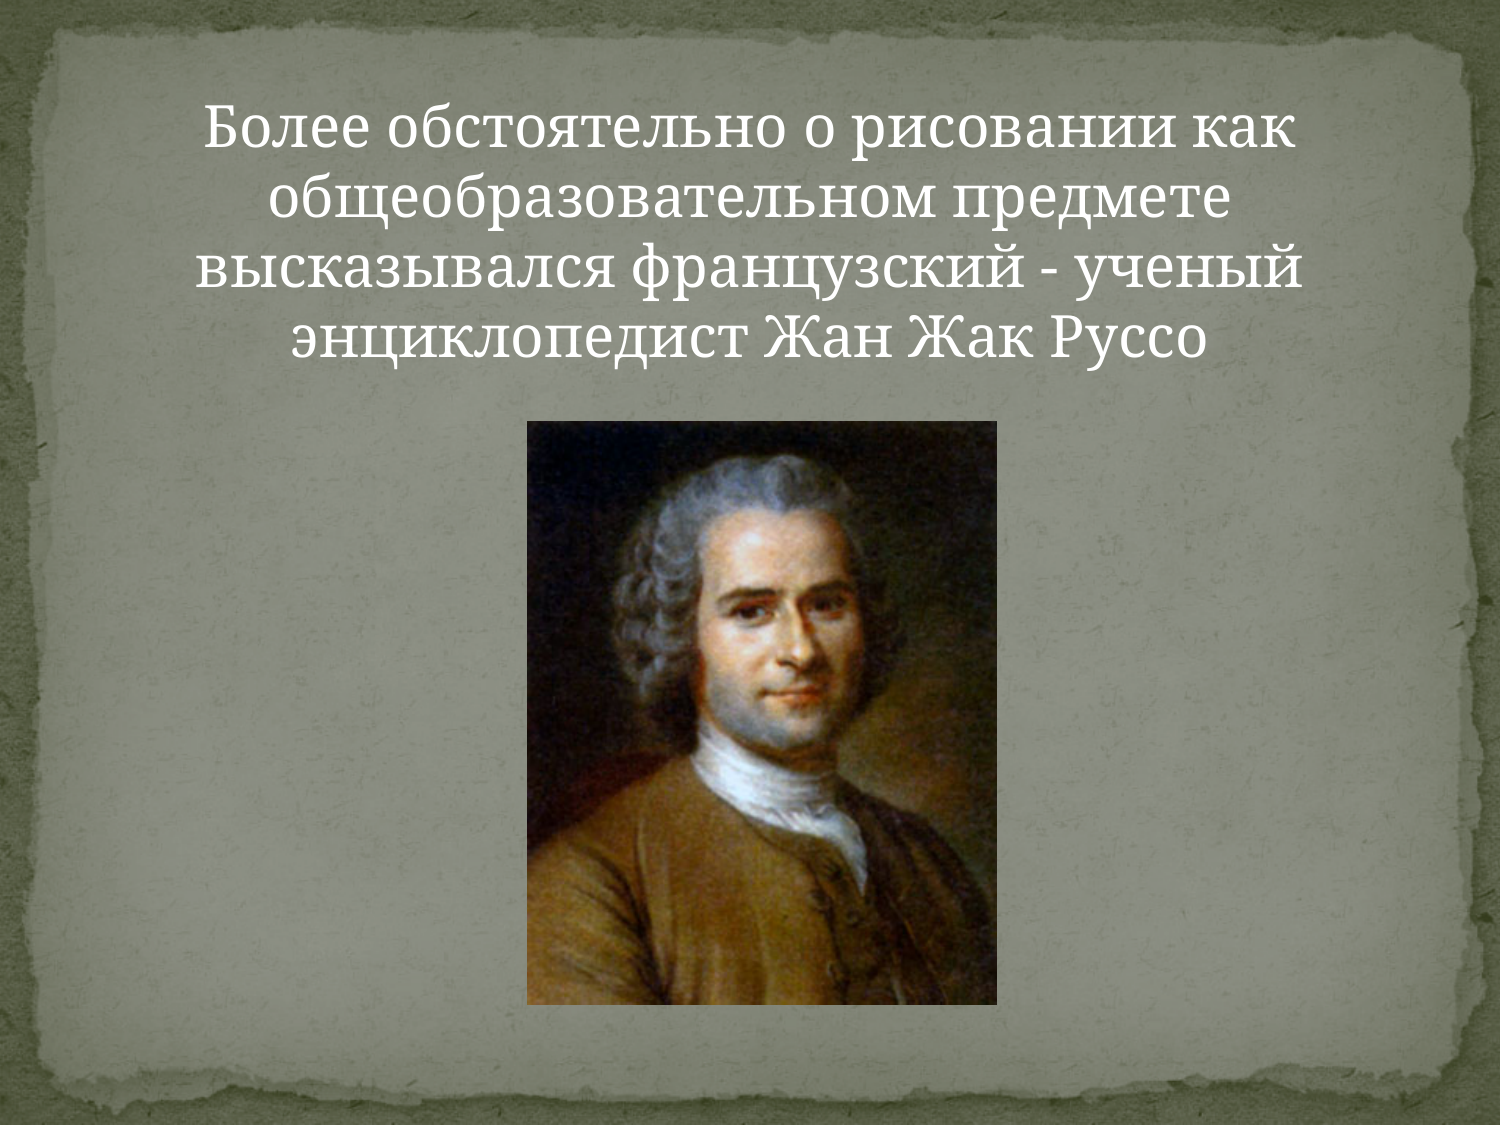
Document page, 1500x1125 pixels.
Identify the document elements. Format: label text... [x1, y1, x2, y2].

text_box Более обстоятельно о рисовании как общеобразовательном предмете высказывался французский - ученый энциклопедист Жан Жак Руссо [117, 81, 1383, 377]
picture [527, 421, 997, 1005]
